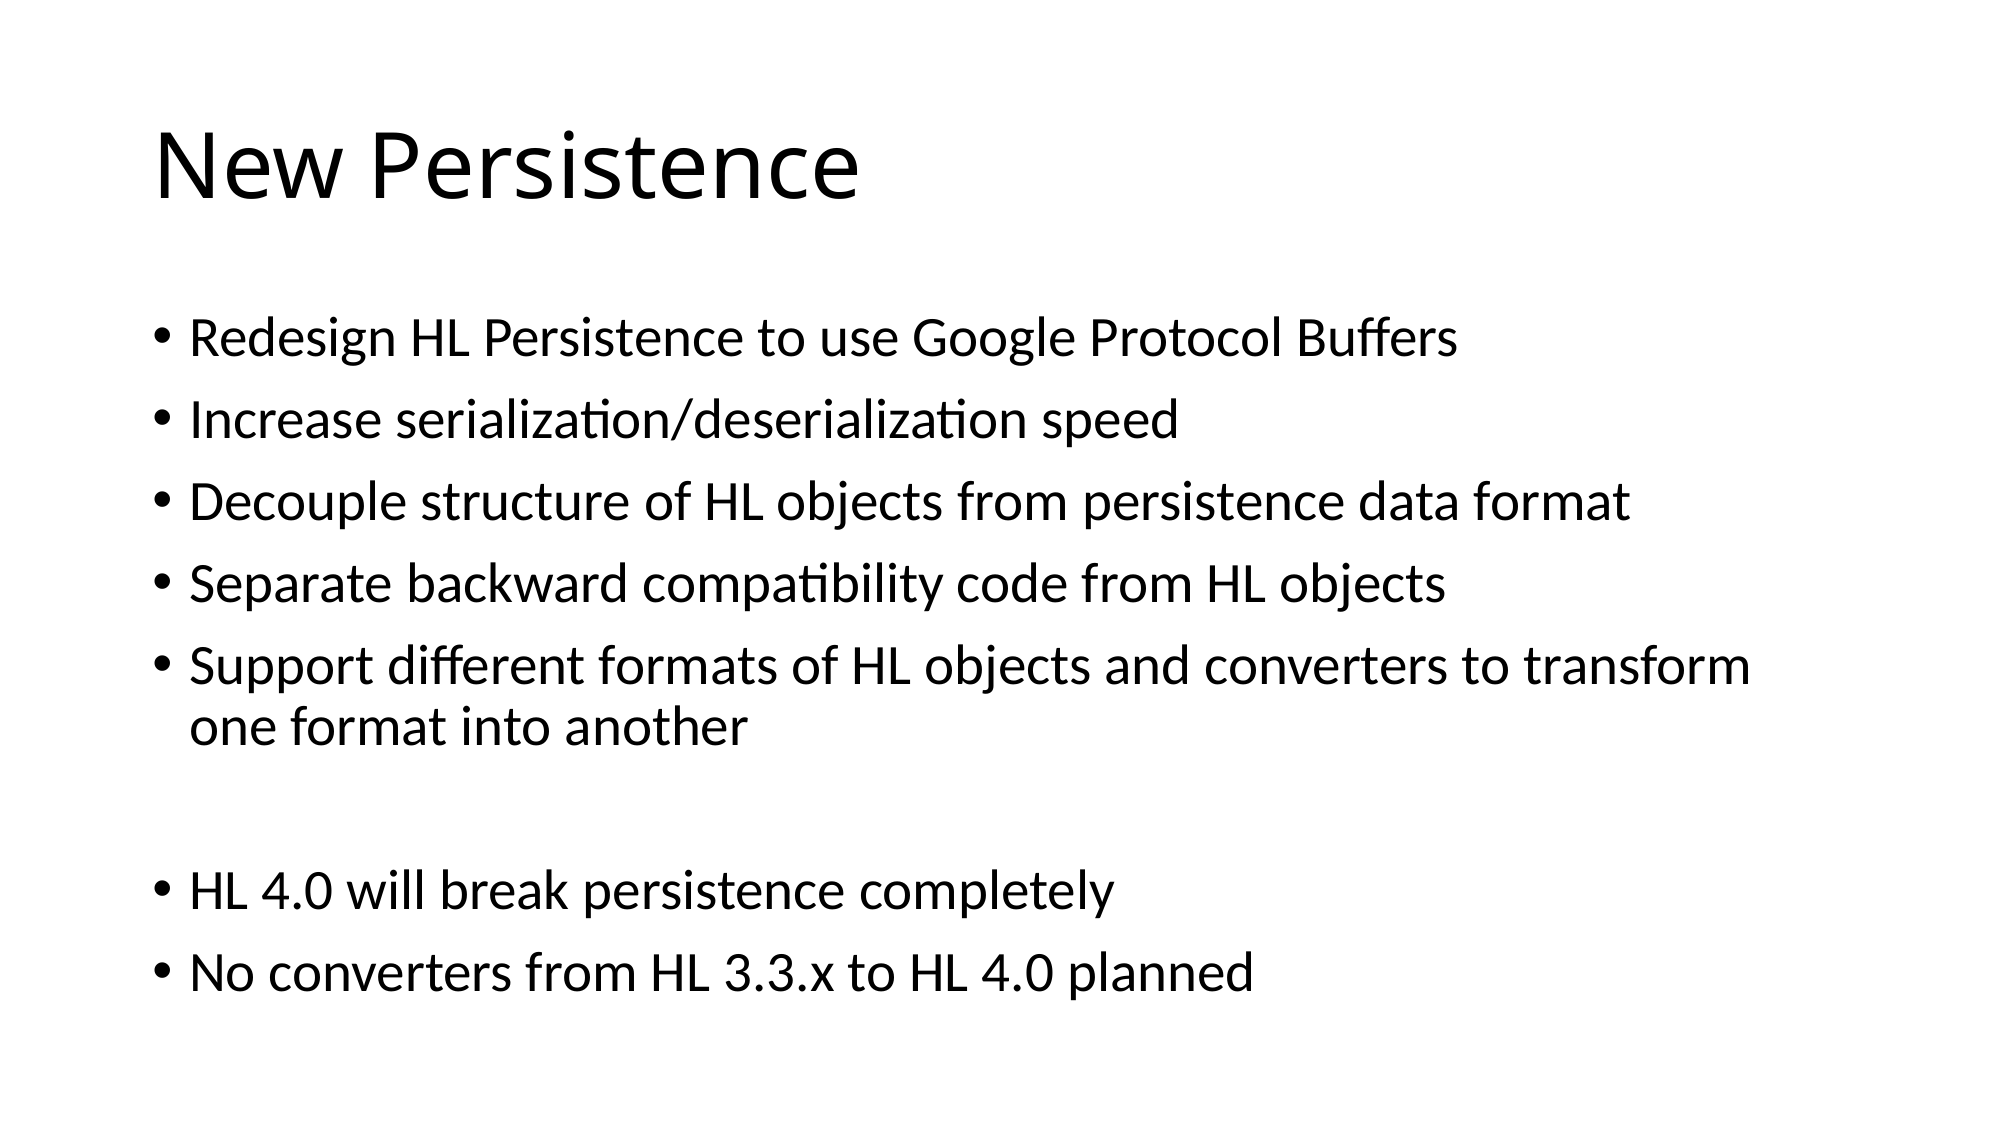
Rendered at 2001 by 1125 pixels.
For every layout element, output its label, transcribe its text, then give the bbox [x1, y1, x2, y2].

list Redesign HL Persistence to use Google Protocol Buffers Increase serialization/deserialization speed Decouple structure of HL objects from persistence data format Separate backward compatibility code from HL objects Support different formats of HL objects and converters to transform one format into another HL 4.0 will break persistence completely No converters from HL 3.3.x to HL 4.0 planned [137, 299, 1863, 1014]
title New Persistence [137, 59, 1863, 278]
